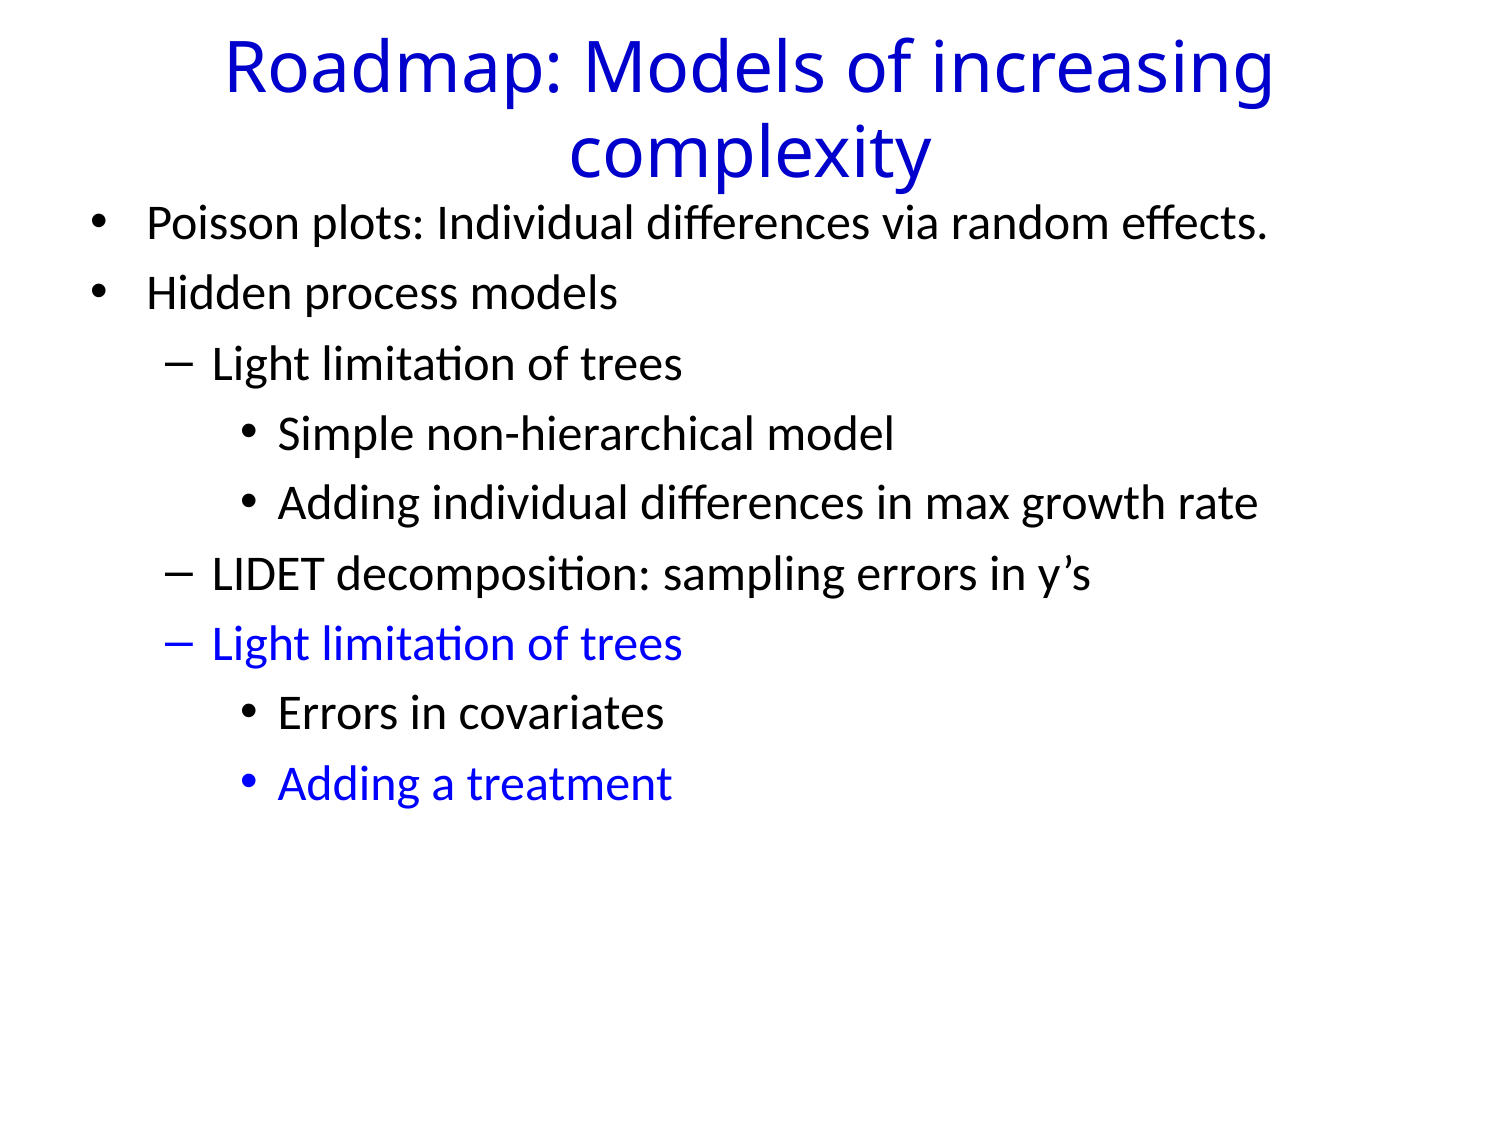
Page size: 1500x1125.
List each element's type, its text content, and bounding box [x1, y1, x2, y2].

title Roadmap: Models of increasing complexity [75, 12, 1425, 182]
list Poisson plots: Individual differences via random effects. Hidden process models Light limitation of trees Simple non-hierarchical model Adding individual differences in max growth rate LIDET decomposition: sampling errors in y’s Light limitation of trees Errors in covariates Adding a treatment [75, 182, 1425, 925]
